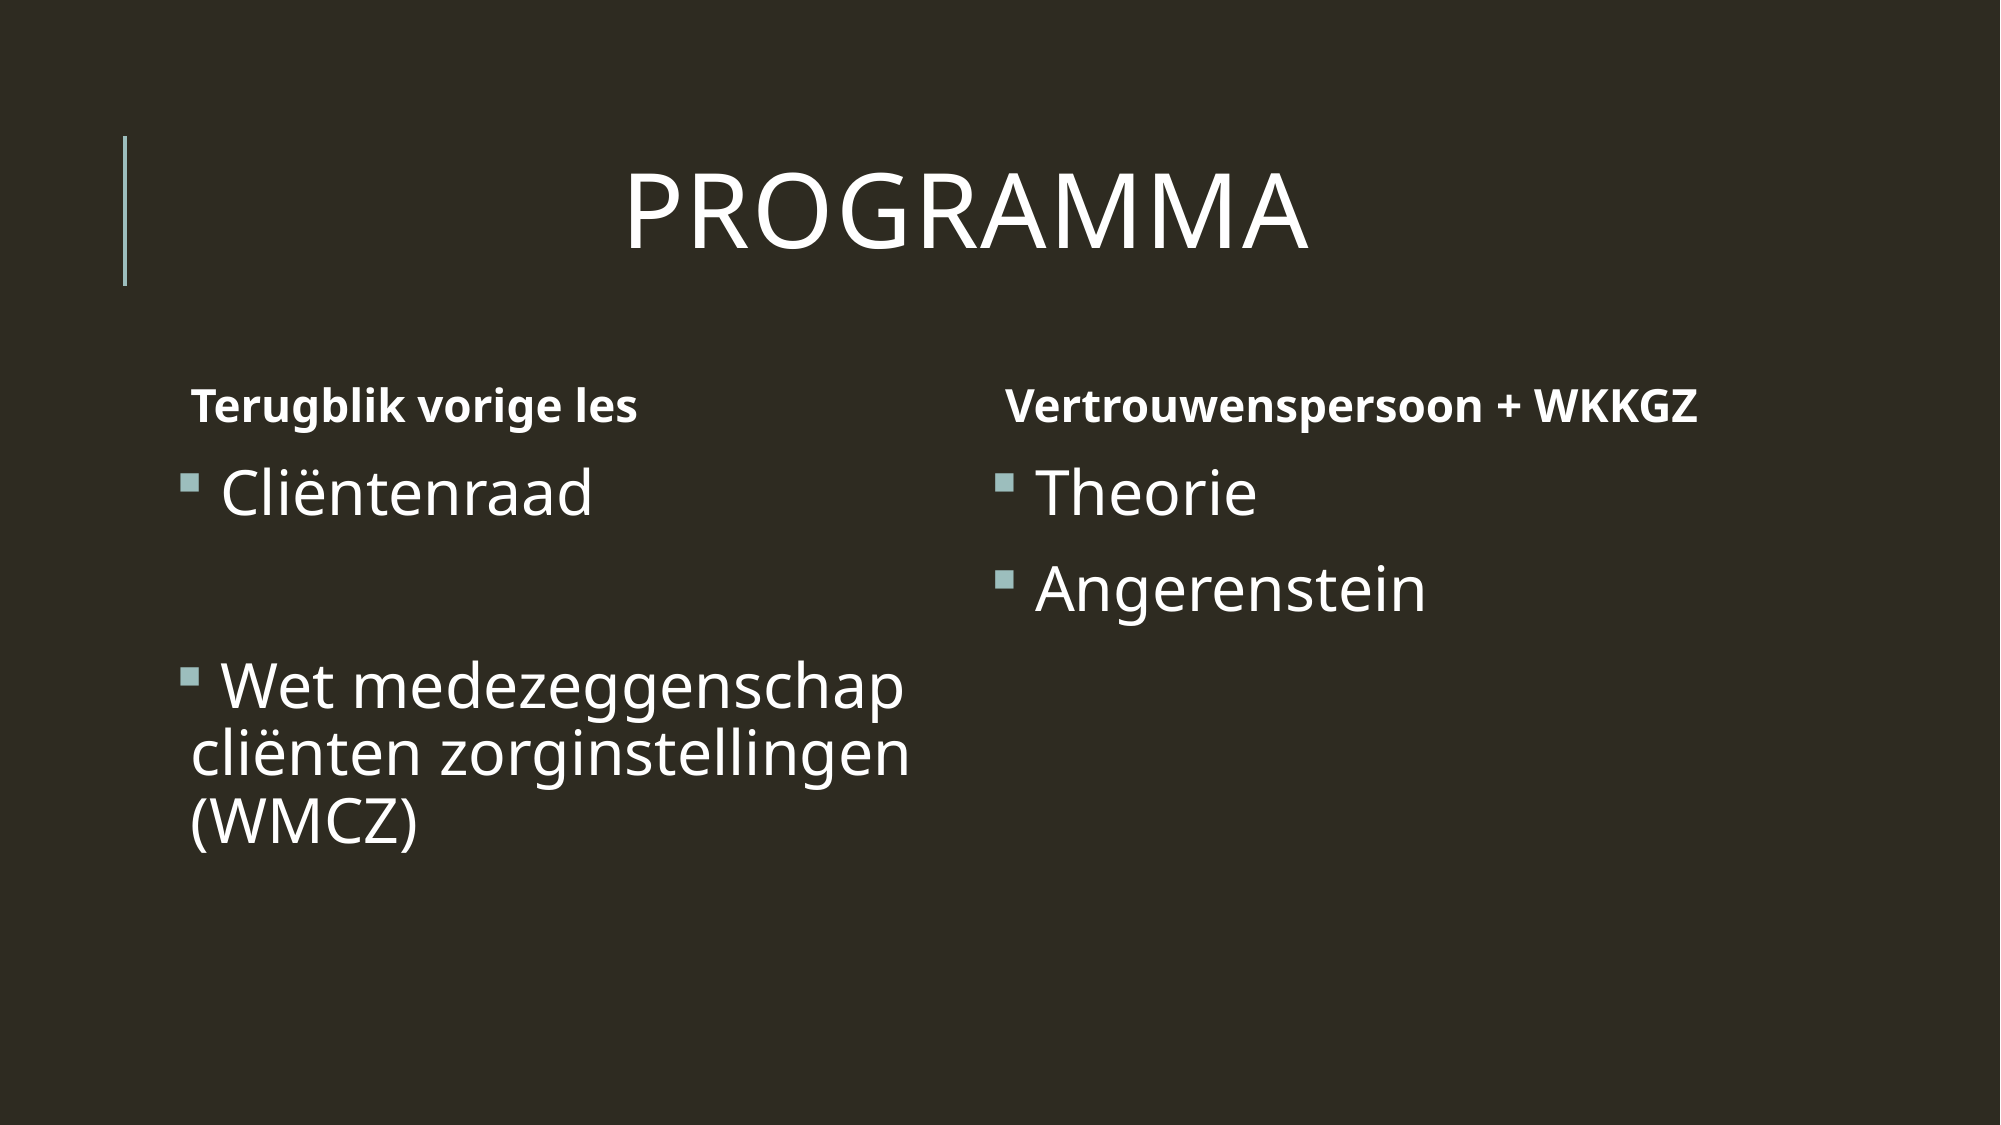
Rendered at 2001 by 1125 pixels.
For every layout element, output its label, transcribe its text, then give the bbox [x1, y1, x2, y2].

title Programma [168, 96, 1763, 342]
list Vertrouwenspersoon + WKKGZ Theorie Angerenstein [982, 375, 1763, 1035]
list Terugblik vorige les Cliëntenraad Wet medezeggenschap cliënten zorginstellingen (WMCZ) [168, 375, 948, 1035]
